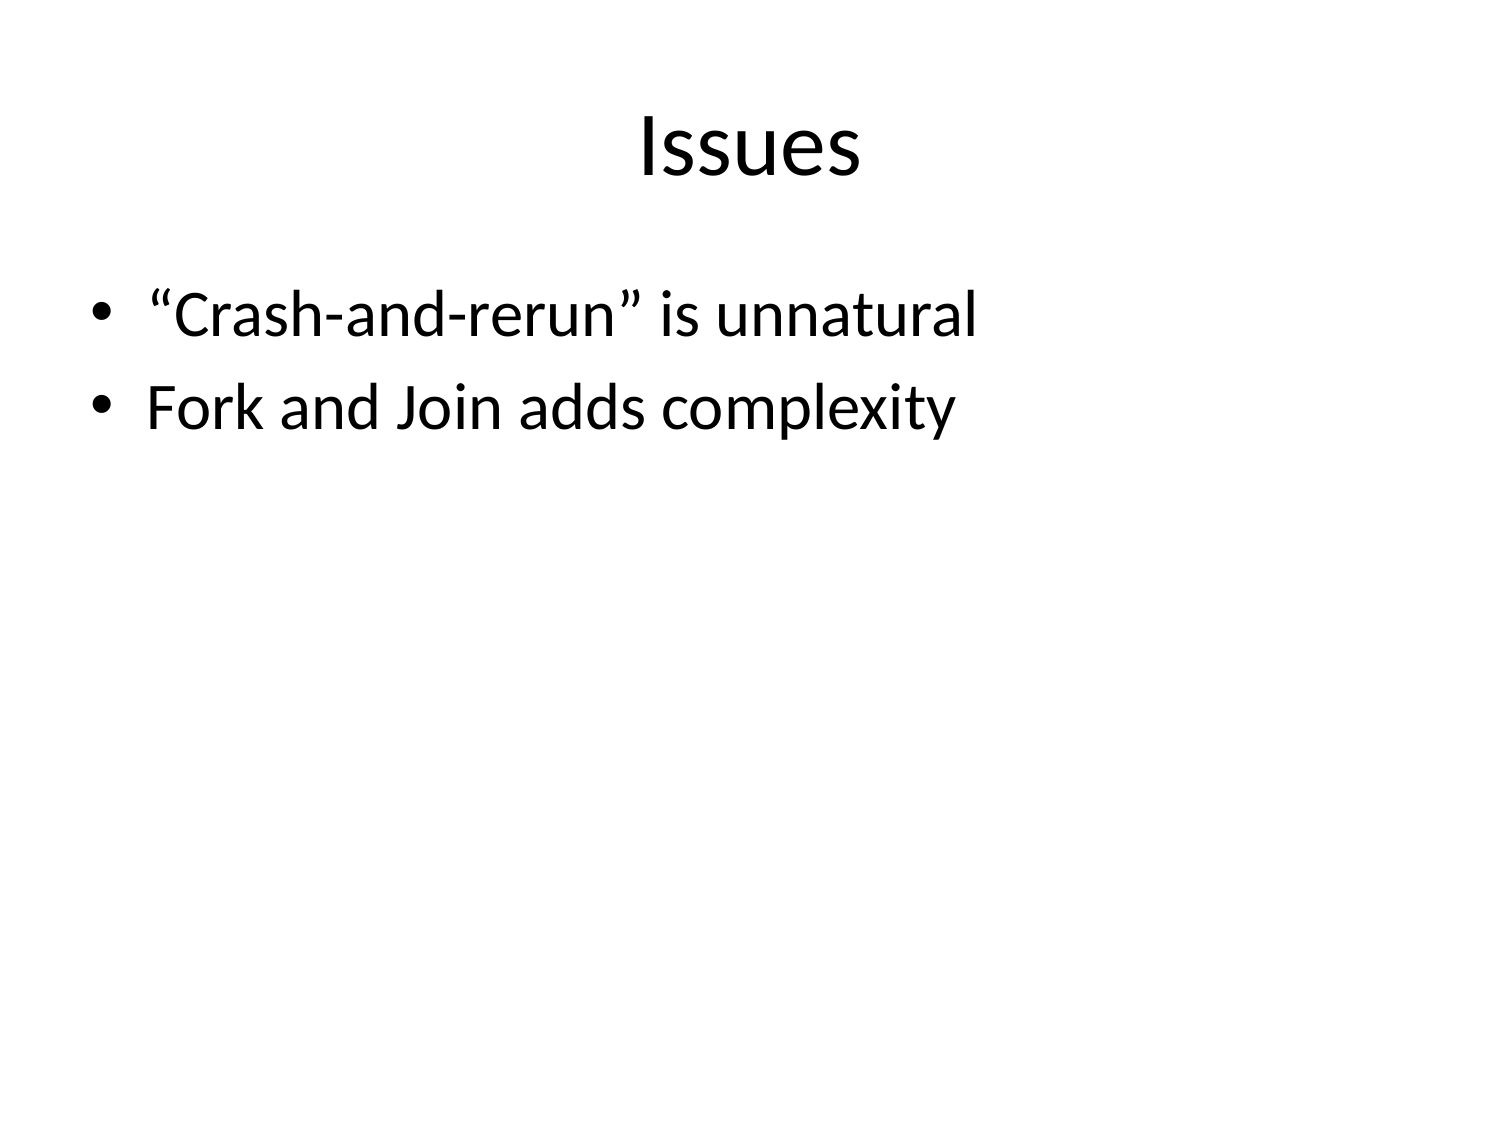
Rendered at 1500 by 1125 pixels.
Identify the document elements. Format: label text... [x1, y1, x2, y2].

title Issues [75, 45, 1425, 233]
list “Crash-and-rerun” is unnatural Fork and Join adds complexity [75, 262, 1425, 1005]
